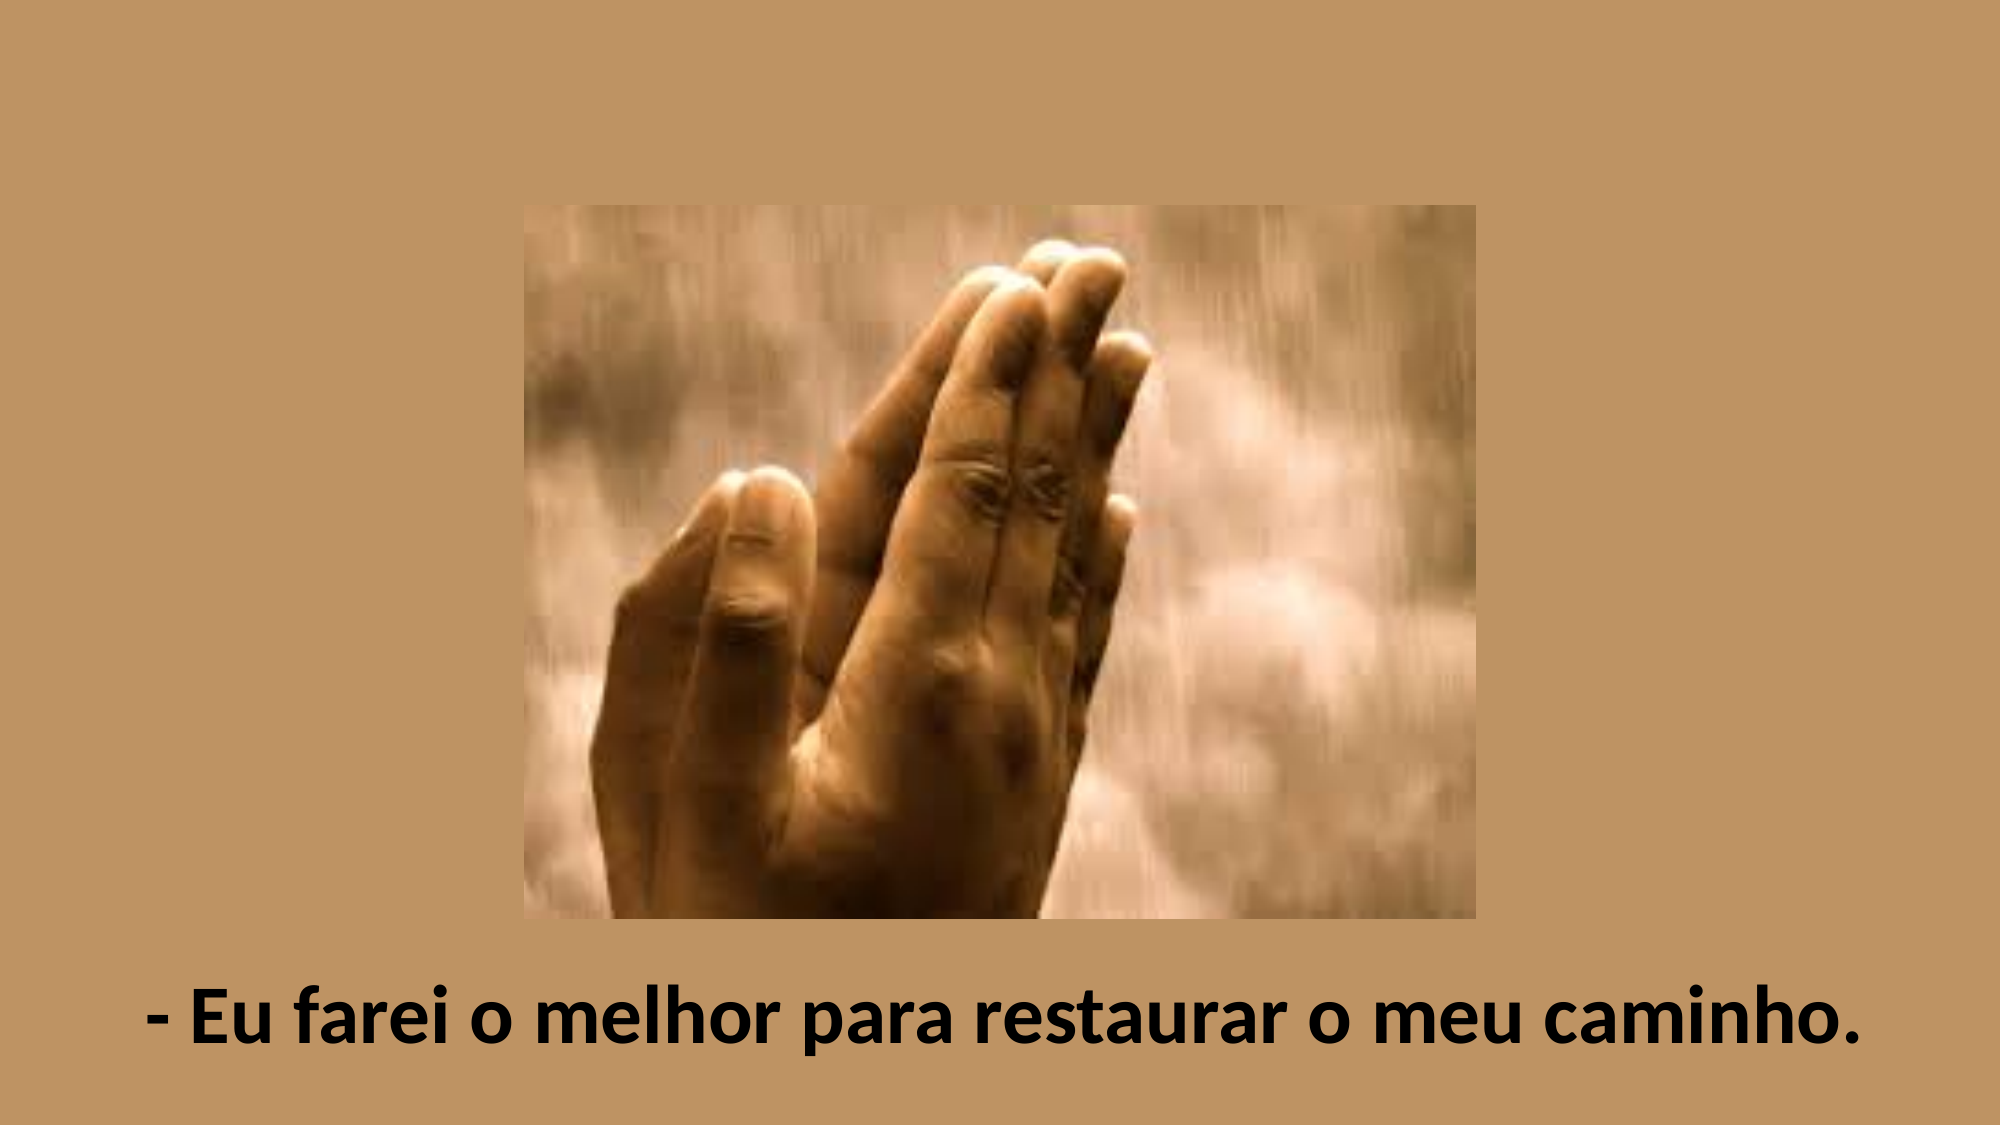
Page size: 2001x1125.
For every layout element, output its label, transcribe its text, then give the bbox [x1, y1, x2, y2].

picture [523, 205, 1476, 919]
text_box - Eu farei o melhor para restaurar o meu caminho. [11, 952, 2000, 1068]
